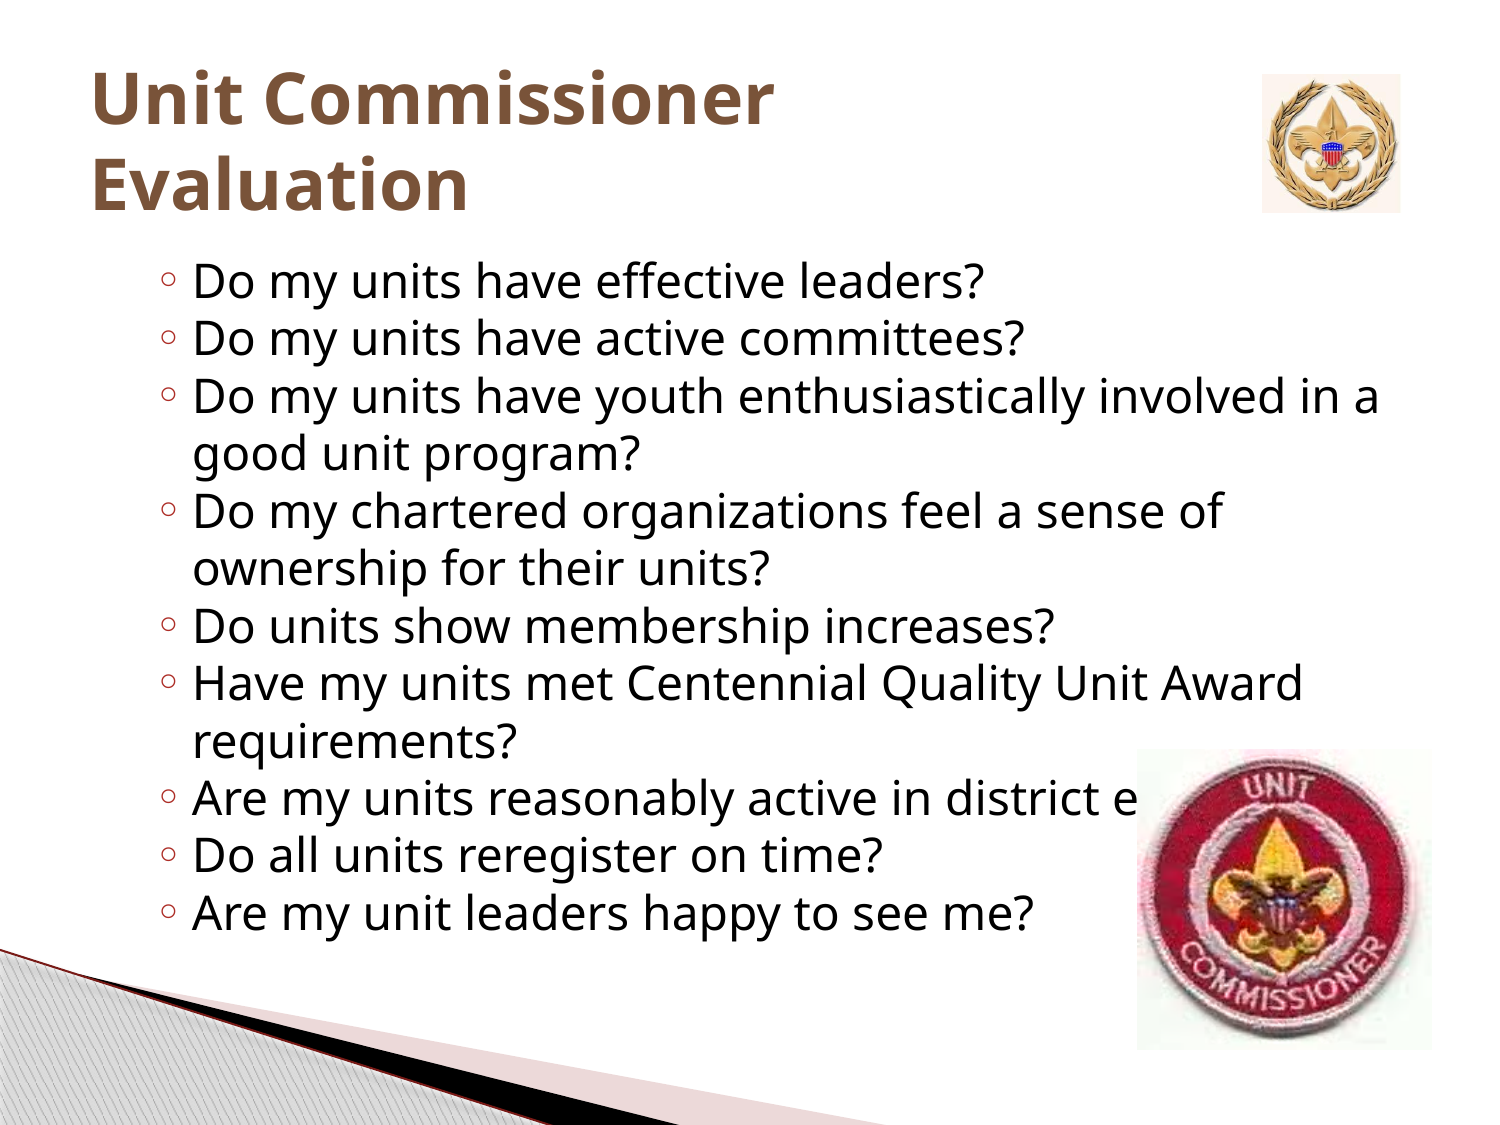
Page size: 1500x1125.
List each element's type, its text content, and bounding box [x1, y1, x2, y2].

list Do my units have effective leaders? Do my units have active committees? Do my units have youth enthusiastically involved in a good unit program? Do my chartered organizations feel a sense of ownership for their units? Do units show membership increases? Have my units met Centennial Quality Unit Award requirements? Are my units reasonably active in district events? Do all units reregister on time? Are my unit leaders happy to see me? [74, 242, 1426, 986]
picture [1137, 749, 1432, 1051]
title Unit Commissioner Evaluation [75, 45, 1425, 233]
picture [1262, 74, 1402, 213]
